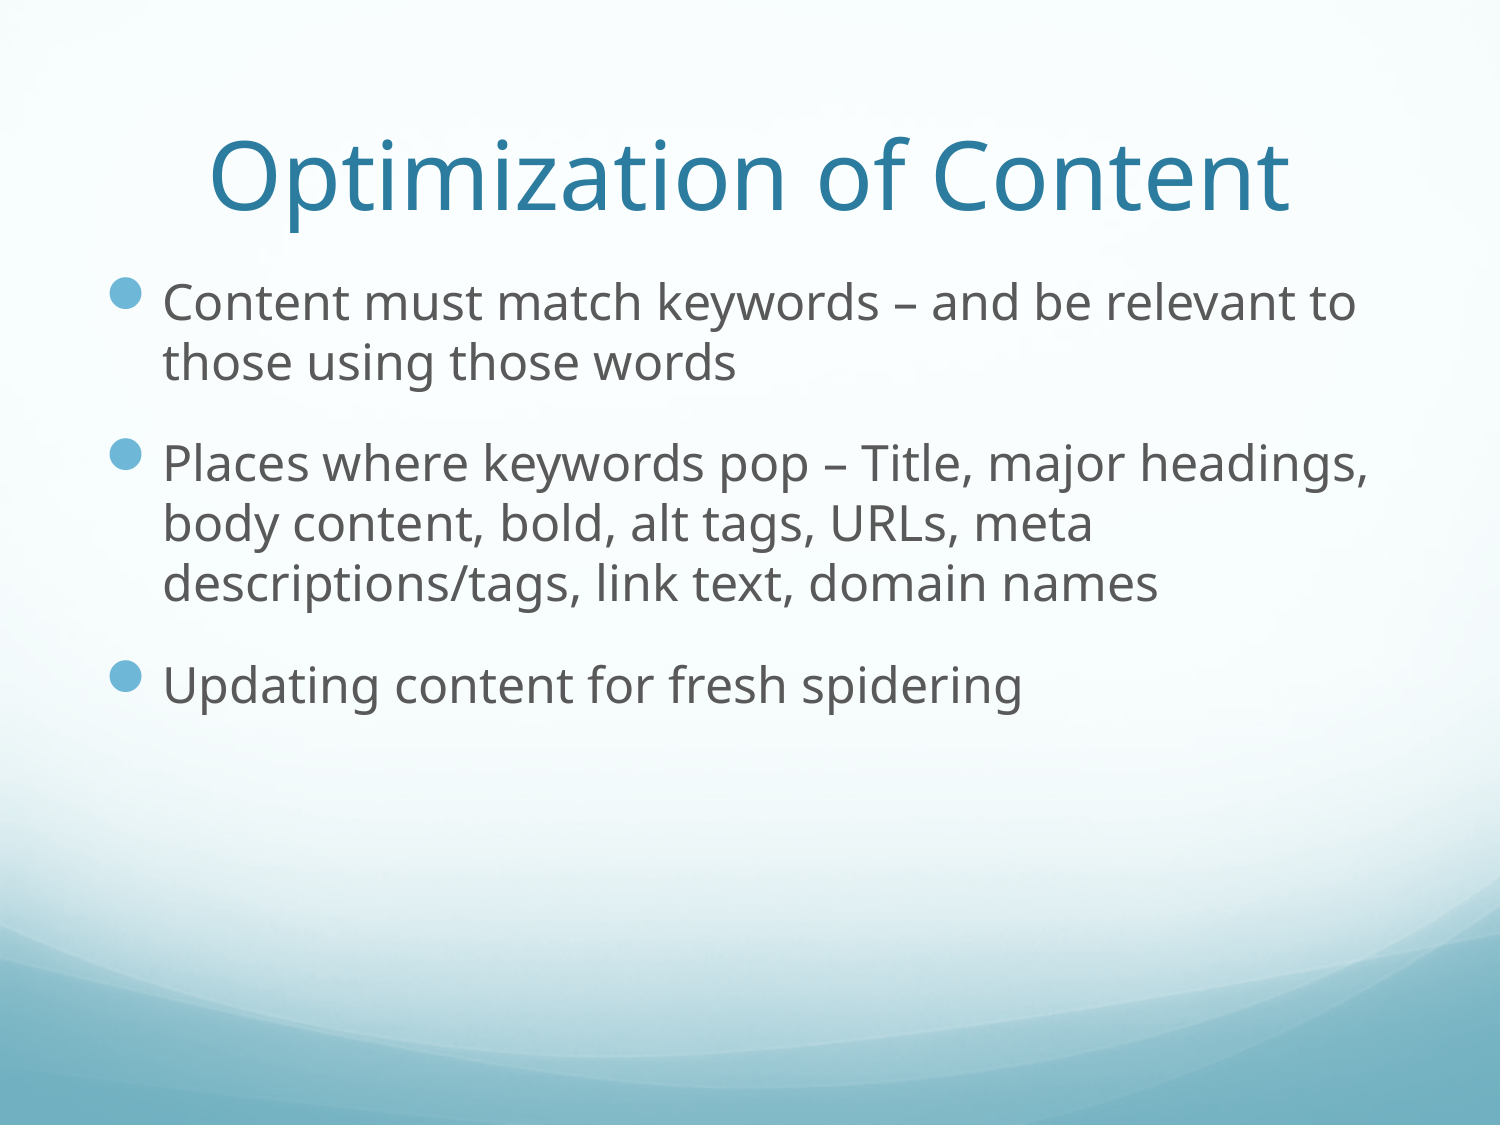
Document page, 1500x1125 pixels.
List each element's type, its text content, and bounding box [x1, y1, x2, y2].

title Optimization of Content [90, 17, 1410, 237]
list Content must match keywords – and be relevant to those using those words Places where keywords pop – Title, major headings, body content, bold, alt tags, URLs, meta descriptions/tags, link text, domain names Updating content for fresh spidering [90, 262, 1410, 975]
